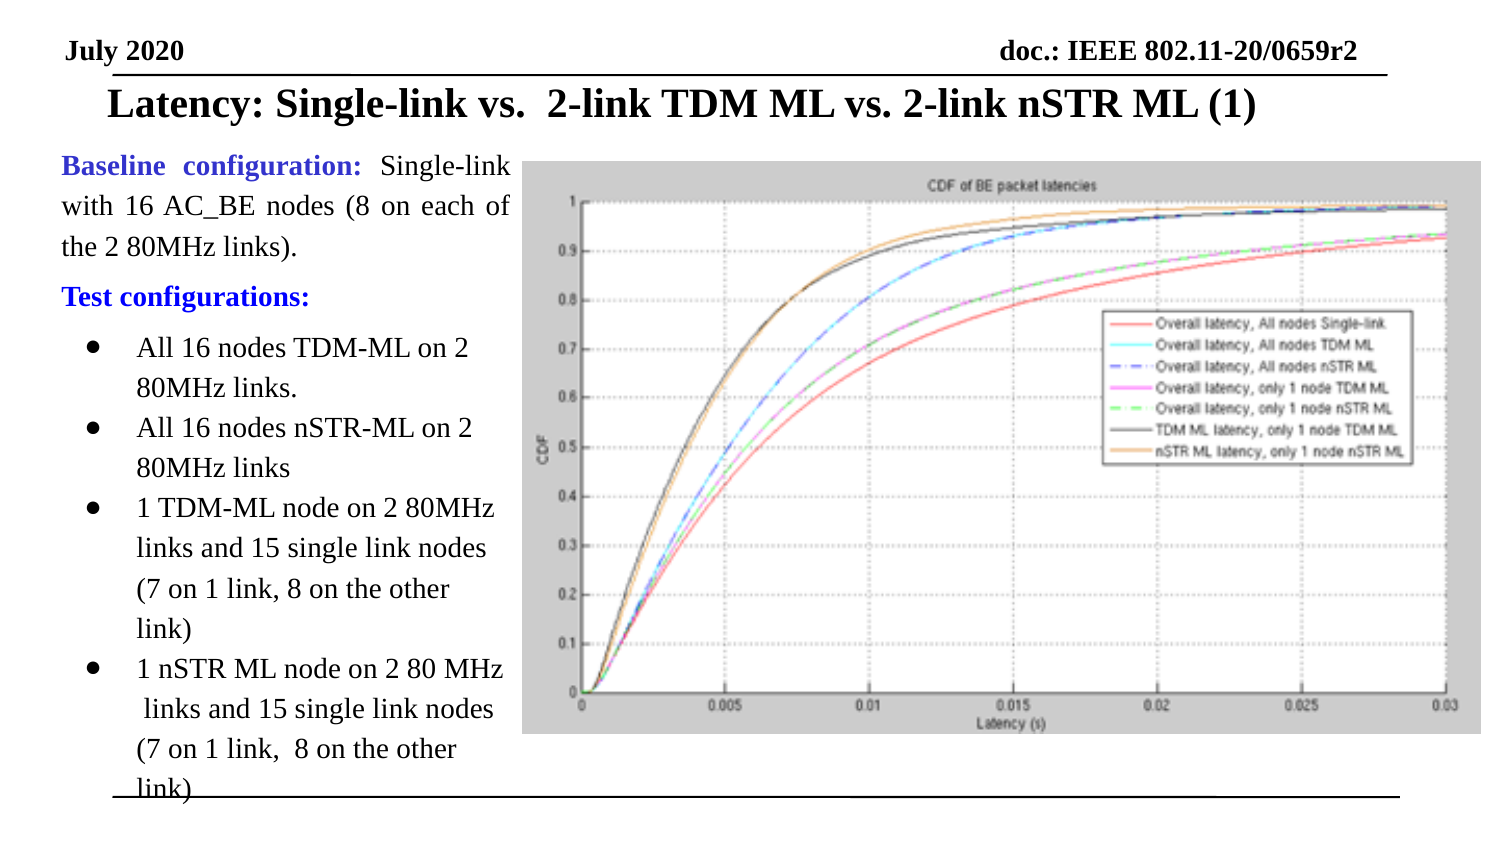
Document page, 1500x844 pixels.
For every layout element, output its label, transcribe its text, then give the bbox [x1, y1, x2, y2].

list Baseline configuration: Single-link with 16 AC_BE nodes (8 on each of the 2 80MHz links). Test configurations: All 16 nodes TDM-ML on 2 80MHz links. All 16 nodes nSTR-ML on 2 80MHz links 1 TDM-ML node on 2 80MHz links and 15 single link nodes (7 on 1 link, 8 on the other link) 1 nSTR ML node on 2 80 MHz links and 15 single link nodes (7 on 1 link, 8 on the other link) [50, 135, 523, 678]
text_box Latency: Single-link vs. 2-link TDM ML vs. 2-link nSTR ML (1) [92, 52, 1406, 124]
picture [522, 161, 1482, 734]
